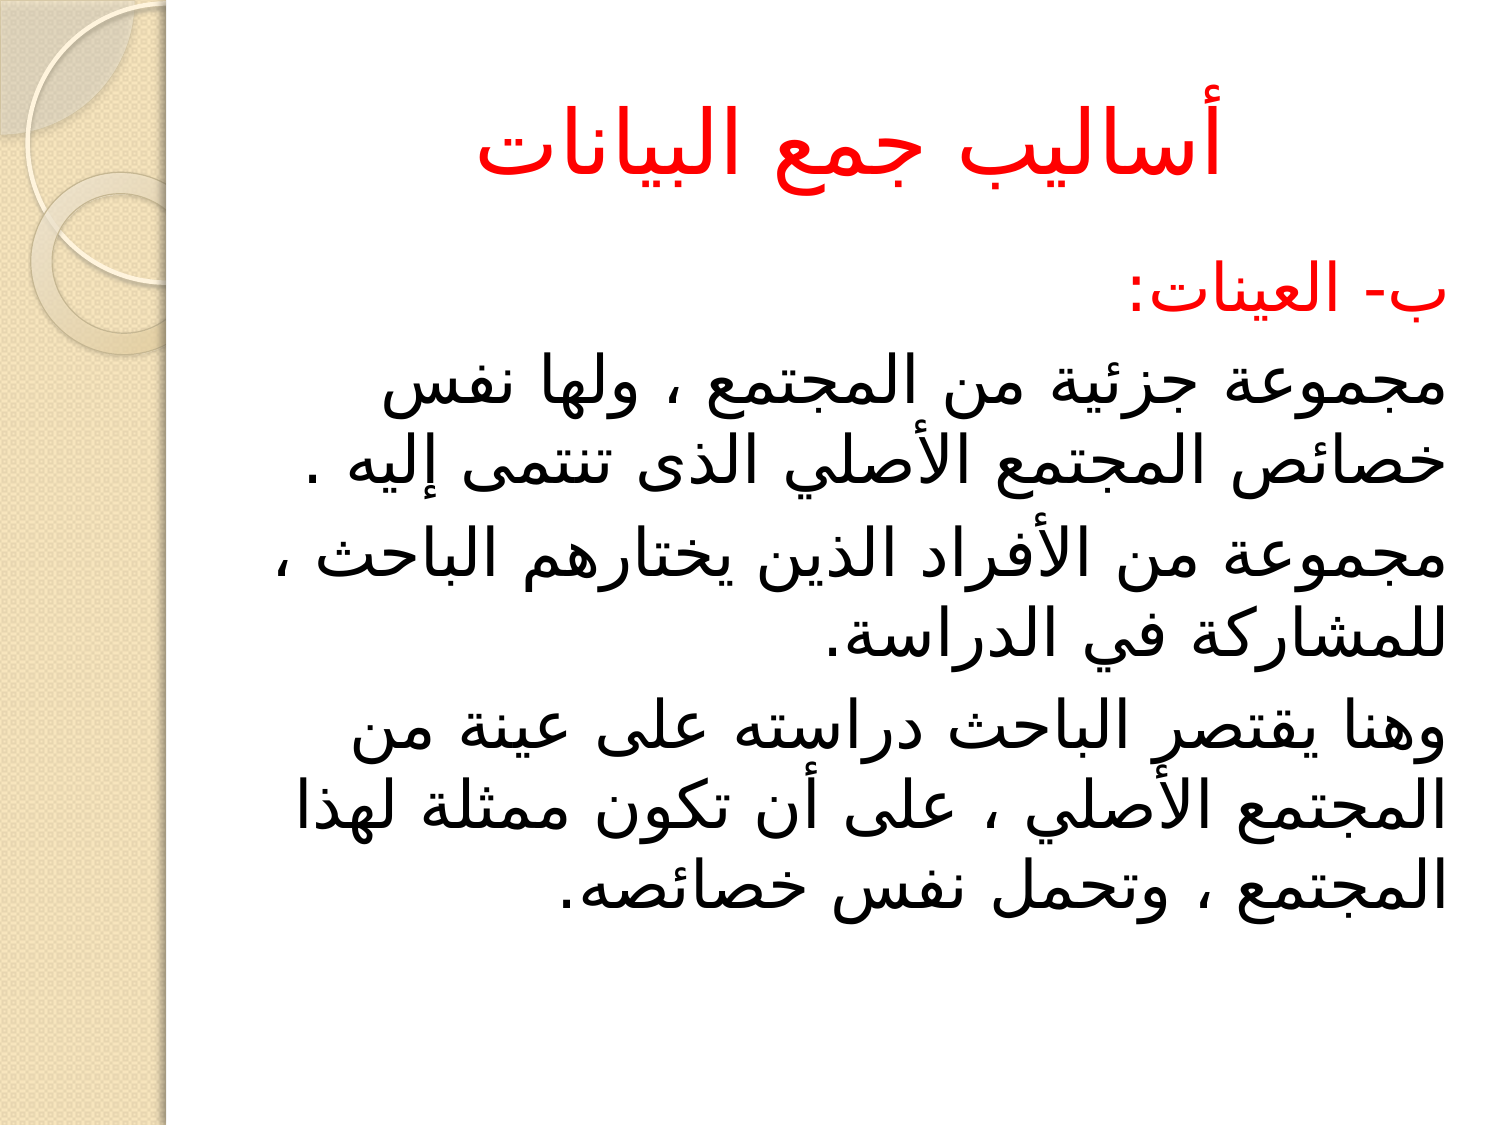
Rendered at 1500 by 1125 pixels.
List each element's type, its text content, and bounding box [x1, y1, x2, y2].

title أساليب جمع البيانات [235, 45, 1466, 233]
list ب- العينات: مجموعة جزئية من المجتمع ، ولها نفس خصائص المجتمع الأصلي الذى تنتمى إليه . مجموعة من الأفراد الذين يختارهم الباحث ، للمشاركة في الدراسة. وهنا يقتصر الباحث دراسته على عينة من المجتمع الأصلي ، على أن تكون ممثلة لهذا المجتمع ، وتحمل نفس خصائصه. [235, 237, 1466, 1025]
